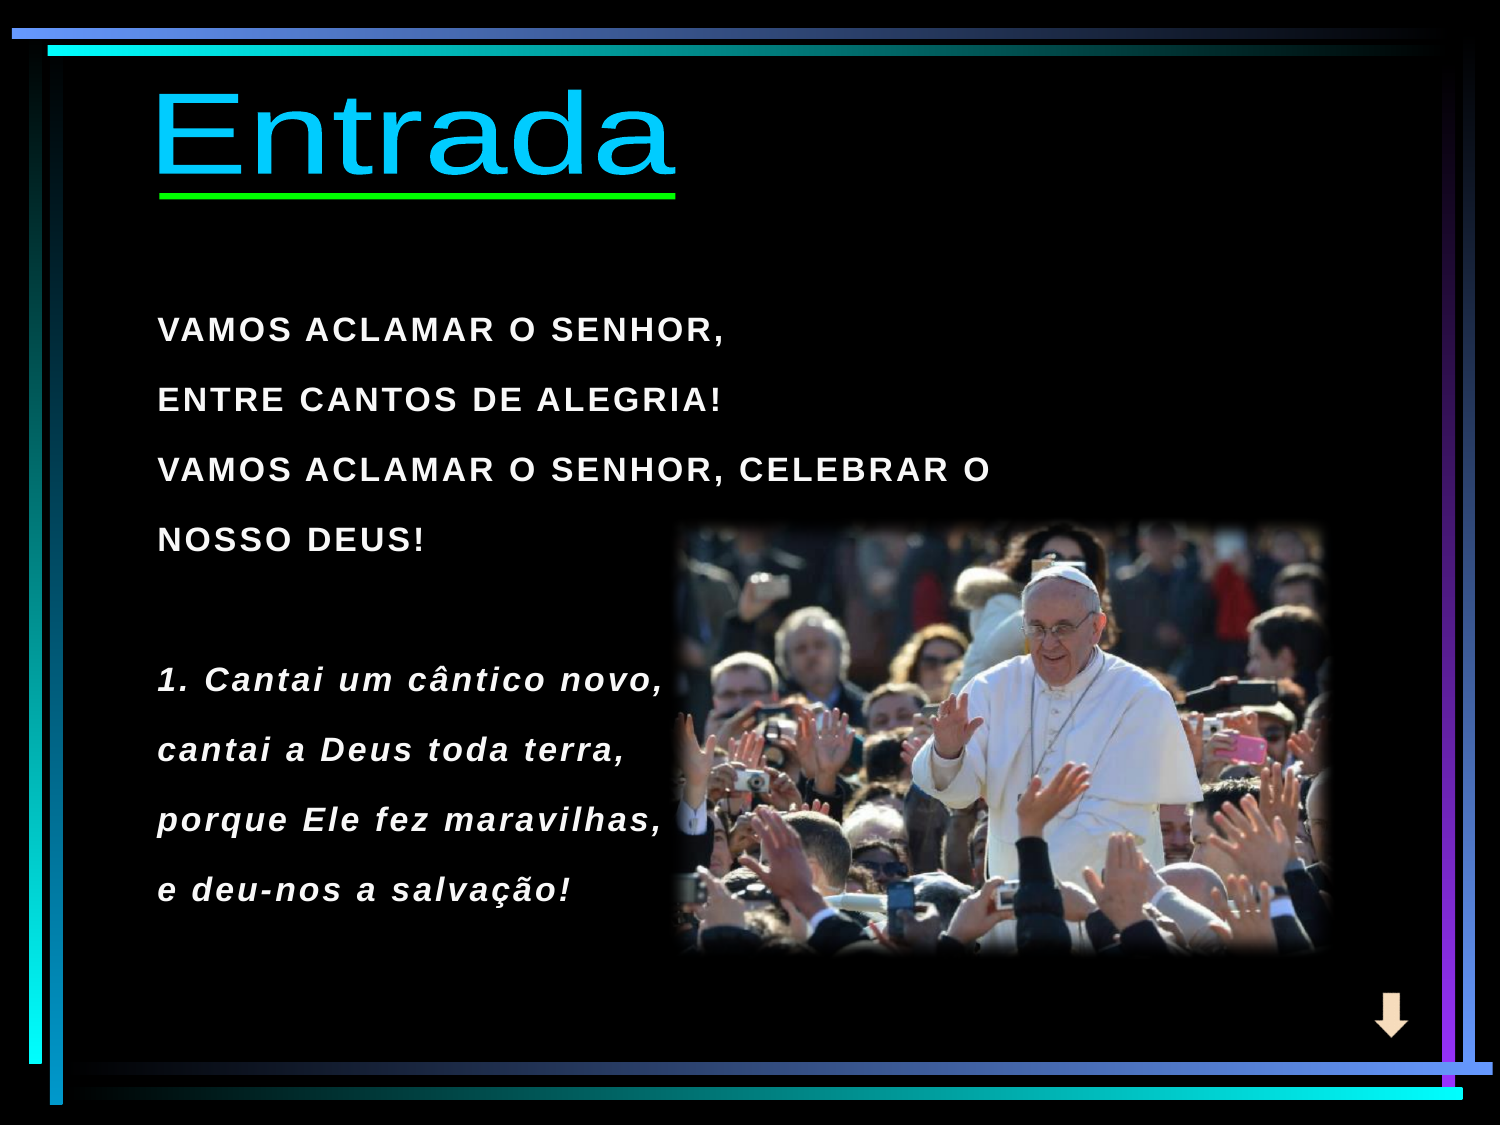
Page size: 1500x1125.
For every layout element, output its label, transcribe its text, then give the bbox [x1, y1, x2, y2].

picture [667, 514, 1336, 961]
text_box VAMOS ACLAMAR O SENHOR, ENTRE CANTOS DE ALEGRIA! VAMOS ACLAMAR O SENHOR, CELEBRAR O NOSSO DEUS! 1. Cantai um cântico novo, cantai a Deus toda terra, porque Ele fez maravilhas, e deu-nos a salvação! [67, 292, 1126, 938]
picture [1373, 990, 1411, 1035]
